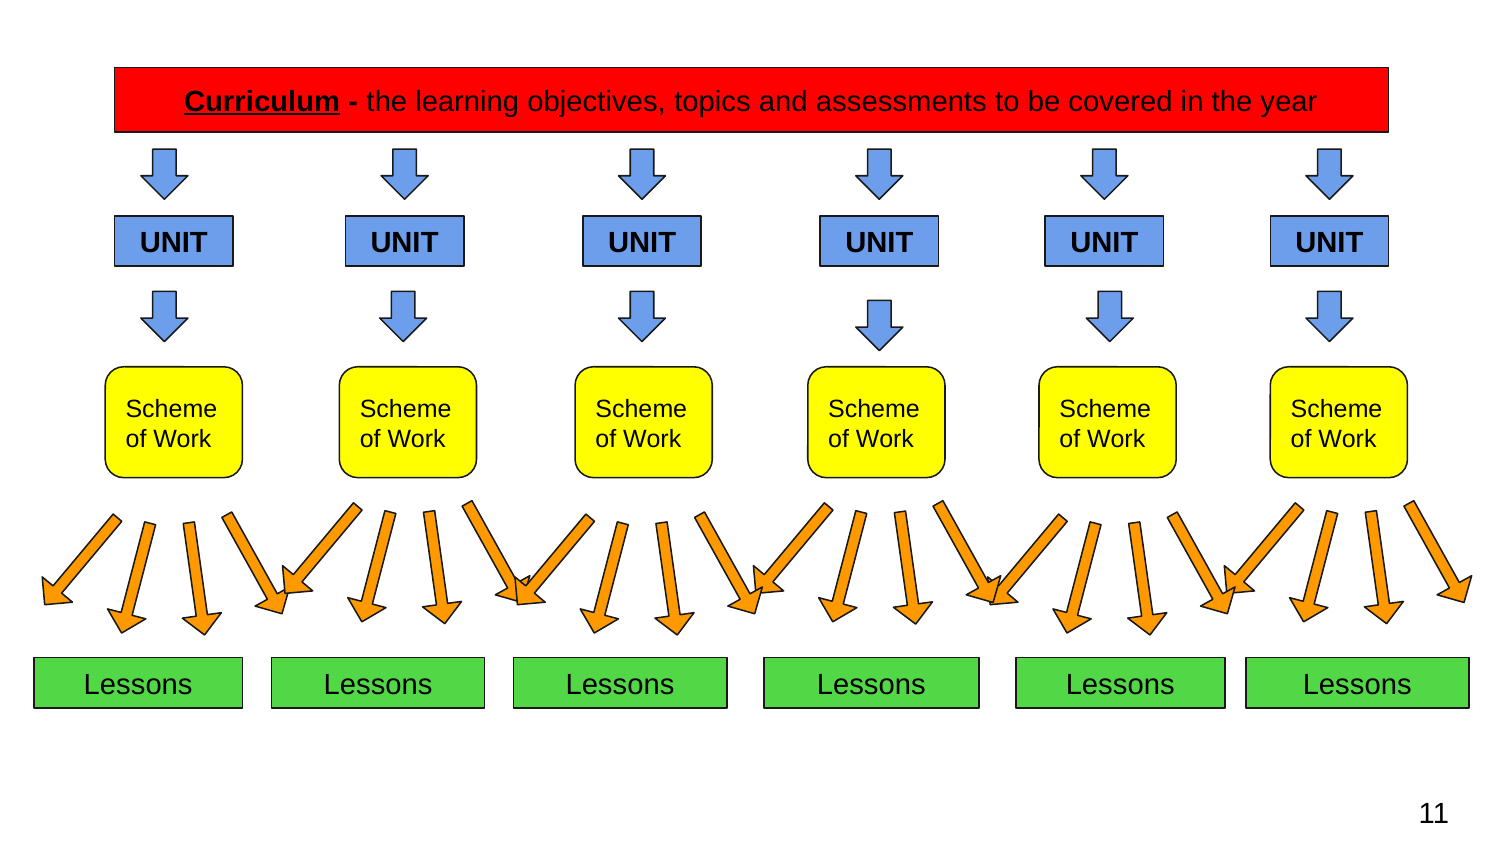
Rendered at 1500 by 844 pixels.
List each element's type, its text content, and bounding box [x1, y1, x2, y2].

text_box Scheme of Work [575, 366, 713, 478]
text_box [1086, 291, 1134, 342]
text_box Lessons [1245, 657, 1470, 708]
text_box Scheme of Work [1270, 366, 1408, 478]
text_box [1211, 493, 1482, 627]
text_box Scheme of Work [105, 366, 243, 478]
text_box UNIT [114, 216, 233, 267]
text_box UNIT [345, 216, 464, 267]
slide_number 11 [1403, 779, 1494, 844]
text_box [618, 291, 666, 342]
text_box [974, 504, 1245, 639]
text_box Scheme of Work [339, 366, 477, 478]
text_box [1305, 149, 1353, 200]
text_box [1080, 149, 1128, 200]
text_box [269, 493, 540, 627]
text_box Lessons [764, 657, 980, 708]
text_box Curriculum - the learning objectives, topics and assessments to be covered in the year [114, 67, 1389, 133]
text_box [379, 291, 427, 342]
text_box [740, 493, 1011, 627]
text_box Lessons [513, 657, 727, 708]
text_box Lessons [271, 657, 485, 708]
text_box Scheme of Work [807, 366, 946, 478]
text_box [855, 149, 903, 200]
text_box UNIT [1270, 216, 1389, 267]
text_box Lessons [34, 657, 243, 708]
text_box [855, 300, 903, 351]
text_box [1305, 291, 1353, 342]
text_box [140, 149, 188, 200]
text_box Lessons [1016, 657, 1225, 708]
text_box UNIT [582, 216, 702, 267]
text_box [618, 149, 666, 200]
text_box UNIT [820, 216, 939, 267]
text_box [381, 149, 429, 200]
text_box UNIT [1045, 216, 1164, 267]
text_box Scheme of Work [1038, 366, 1177, 478]
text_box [29, 504, 300, 639]
text_box [140, 291, 188, 342]
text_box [502, 504, 773, 639]
